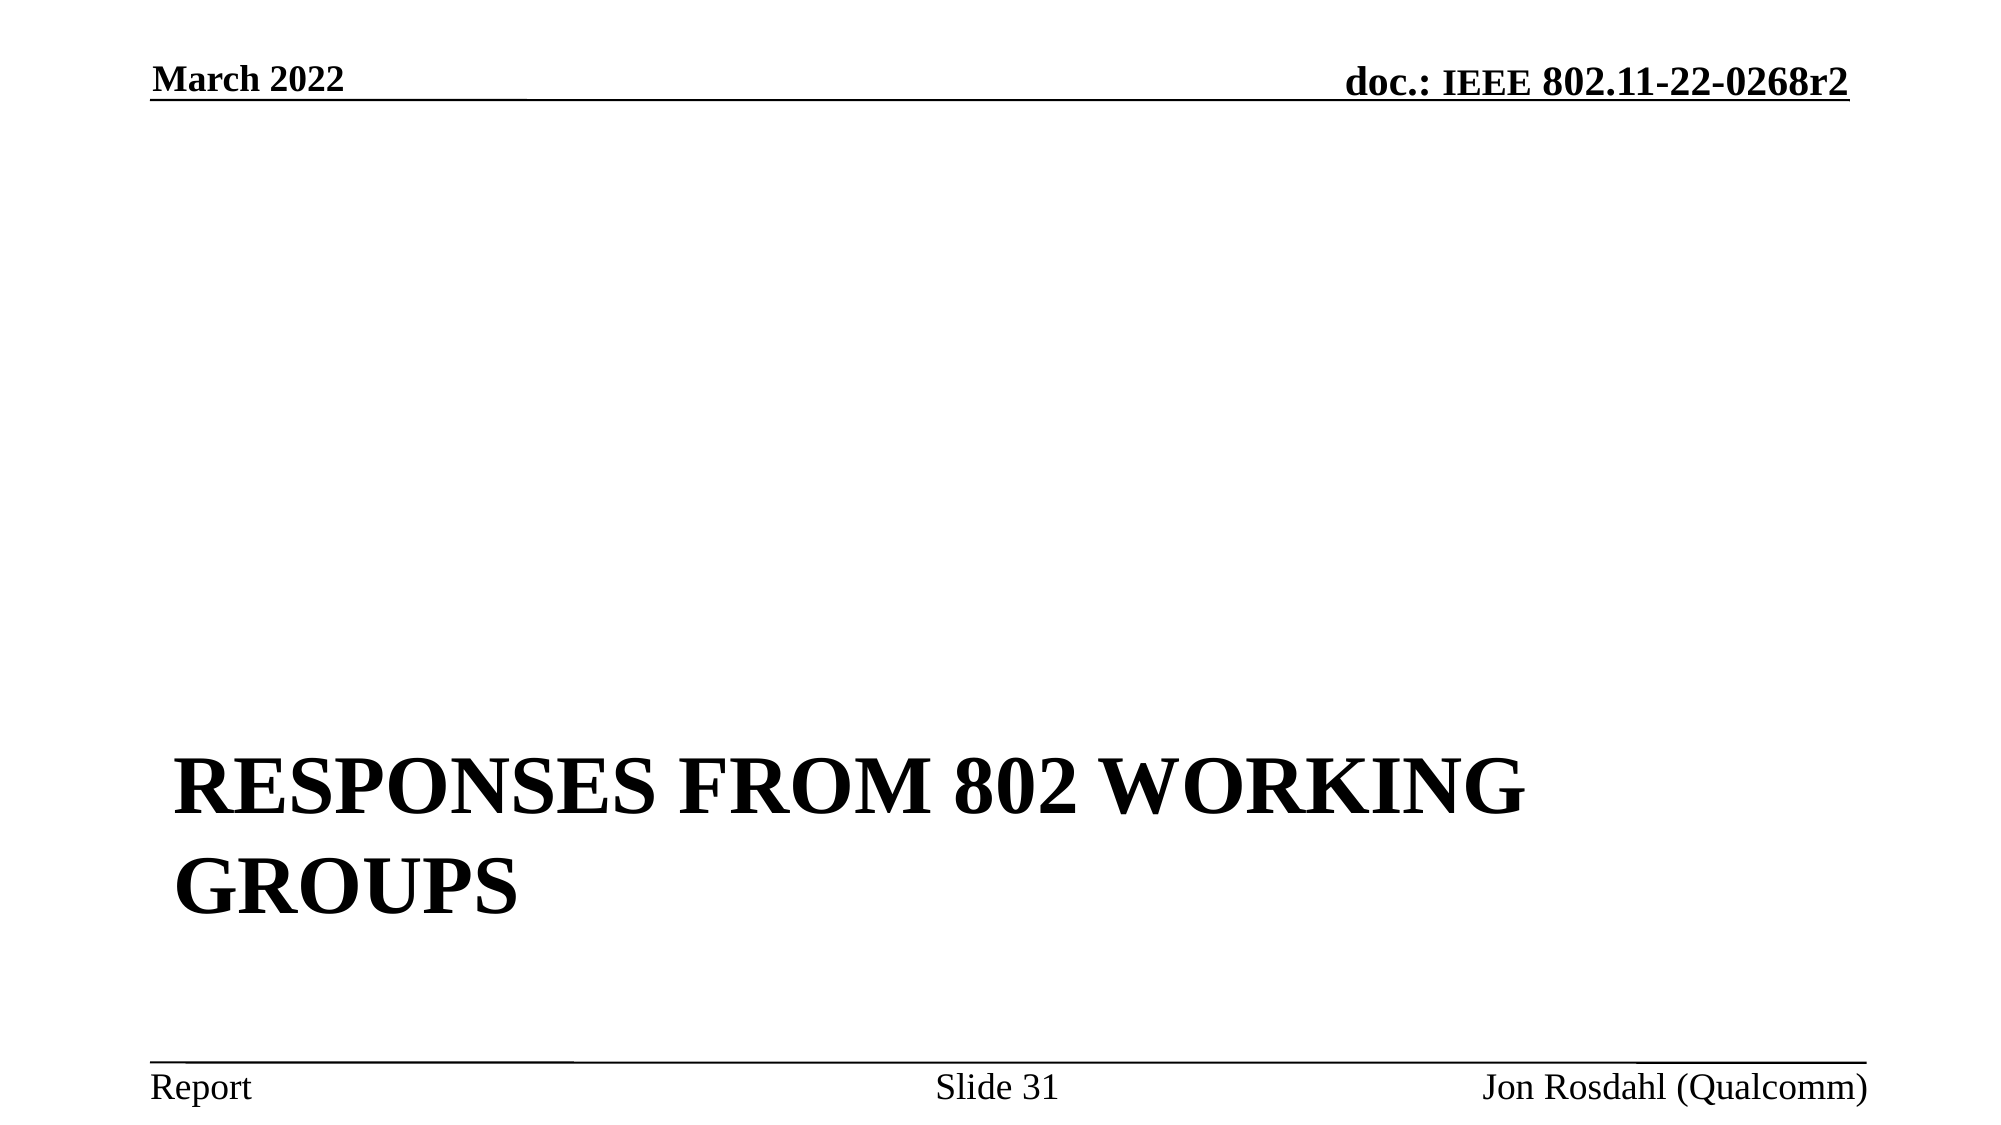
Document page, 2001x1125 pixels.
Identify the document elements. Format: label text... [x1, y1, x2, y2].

slide_number Slide 31 [928, 1061, 1067, 1123]
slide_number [152, 49, 434, 100]
title Responses from 802 Working Groups [157, 722, 1859, 947]
footer Jon Rosdahl (Qualcomm) [1424, 1061, 1869, 1108]
